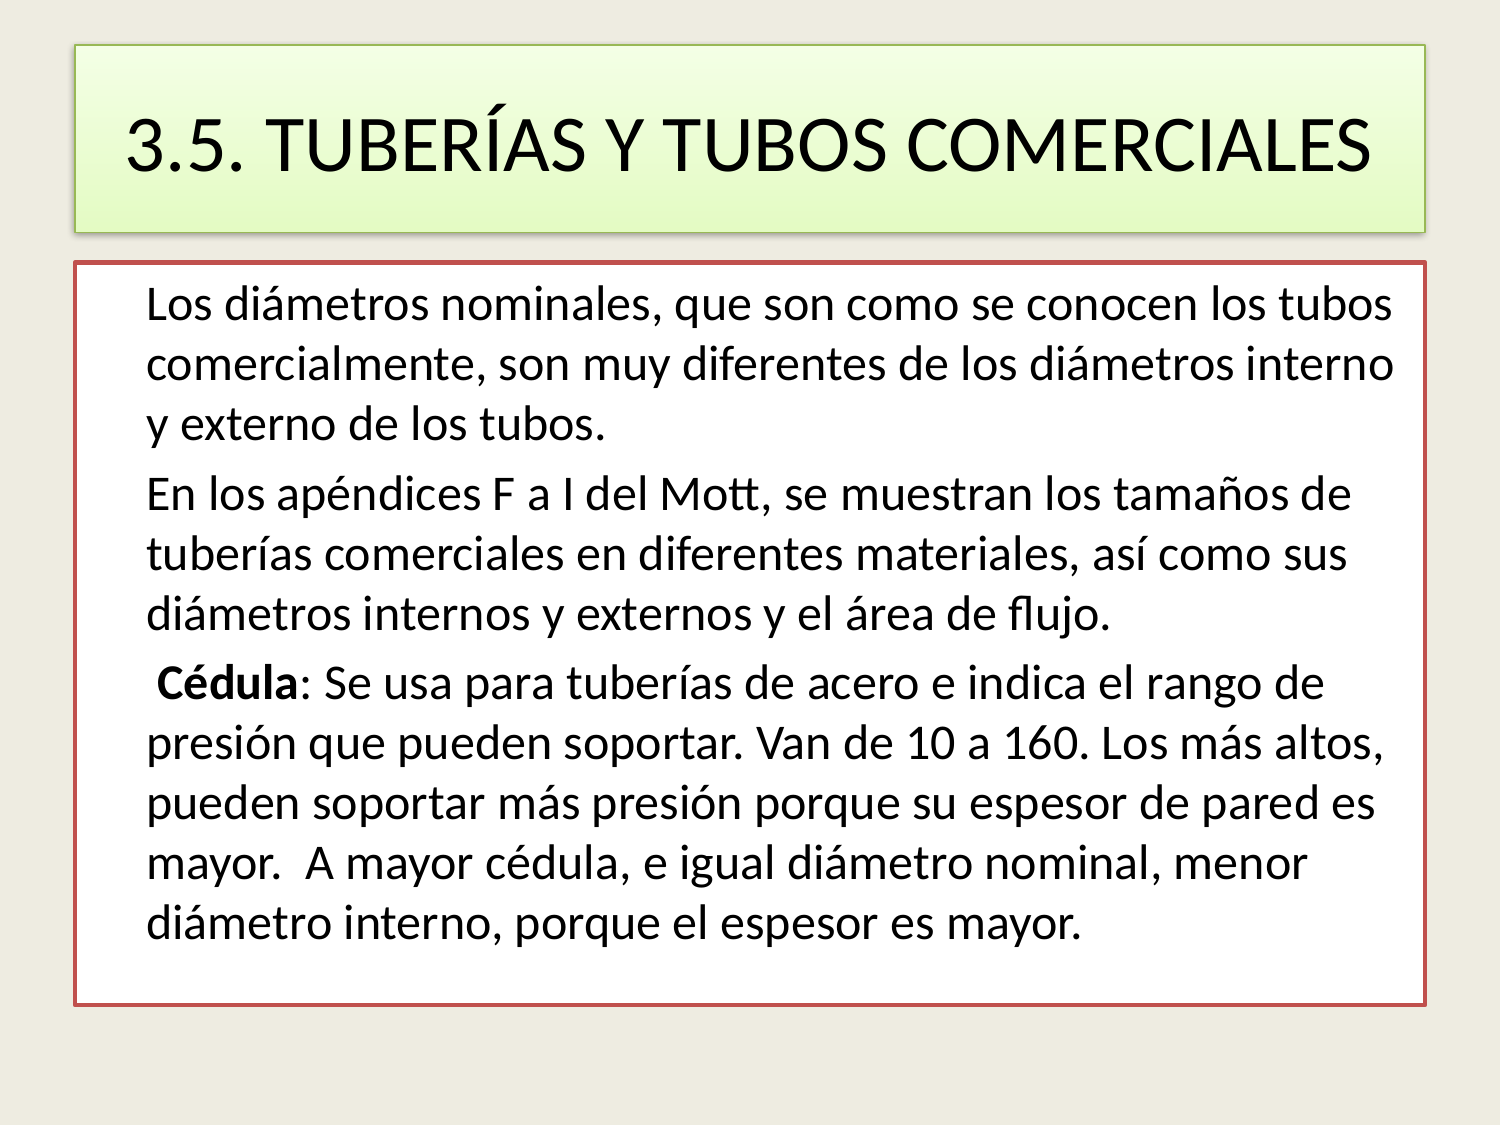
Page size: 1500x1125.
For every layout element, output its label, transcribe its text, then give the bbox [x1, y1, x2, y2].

list Los diámetros nominales, que son como se conocen los tubos comercialmente, son muy diferentes de los diámetros interno y externo de los tubos. En los apéndices F a I del Mott, se muestran los tamaños de tuberías comerciales en diferentes materiales, así como sus diámetros internos y externos y el área de flujo. Cédula: Se usa para tuberías de acero e indica el rango de presión que pueden soportar. Van de 10 a 160. Los más altos, pueden soportar más presión porque su espesor de pared es mayor. A mayor cédula, e igual diámetro nominal, menor diámetro interno, porque el espesor es mayor. [73, 260, 1427, 1007]
title 3.5. TUBERÍAS Y TUBOS COMERCIALES [74, 44, 1426, 233]
